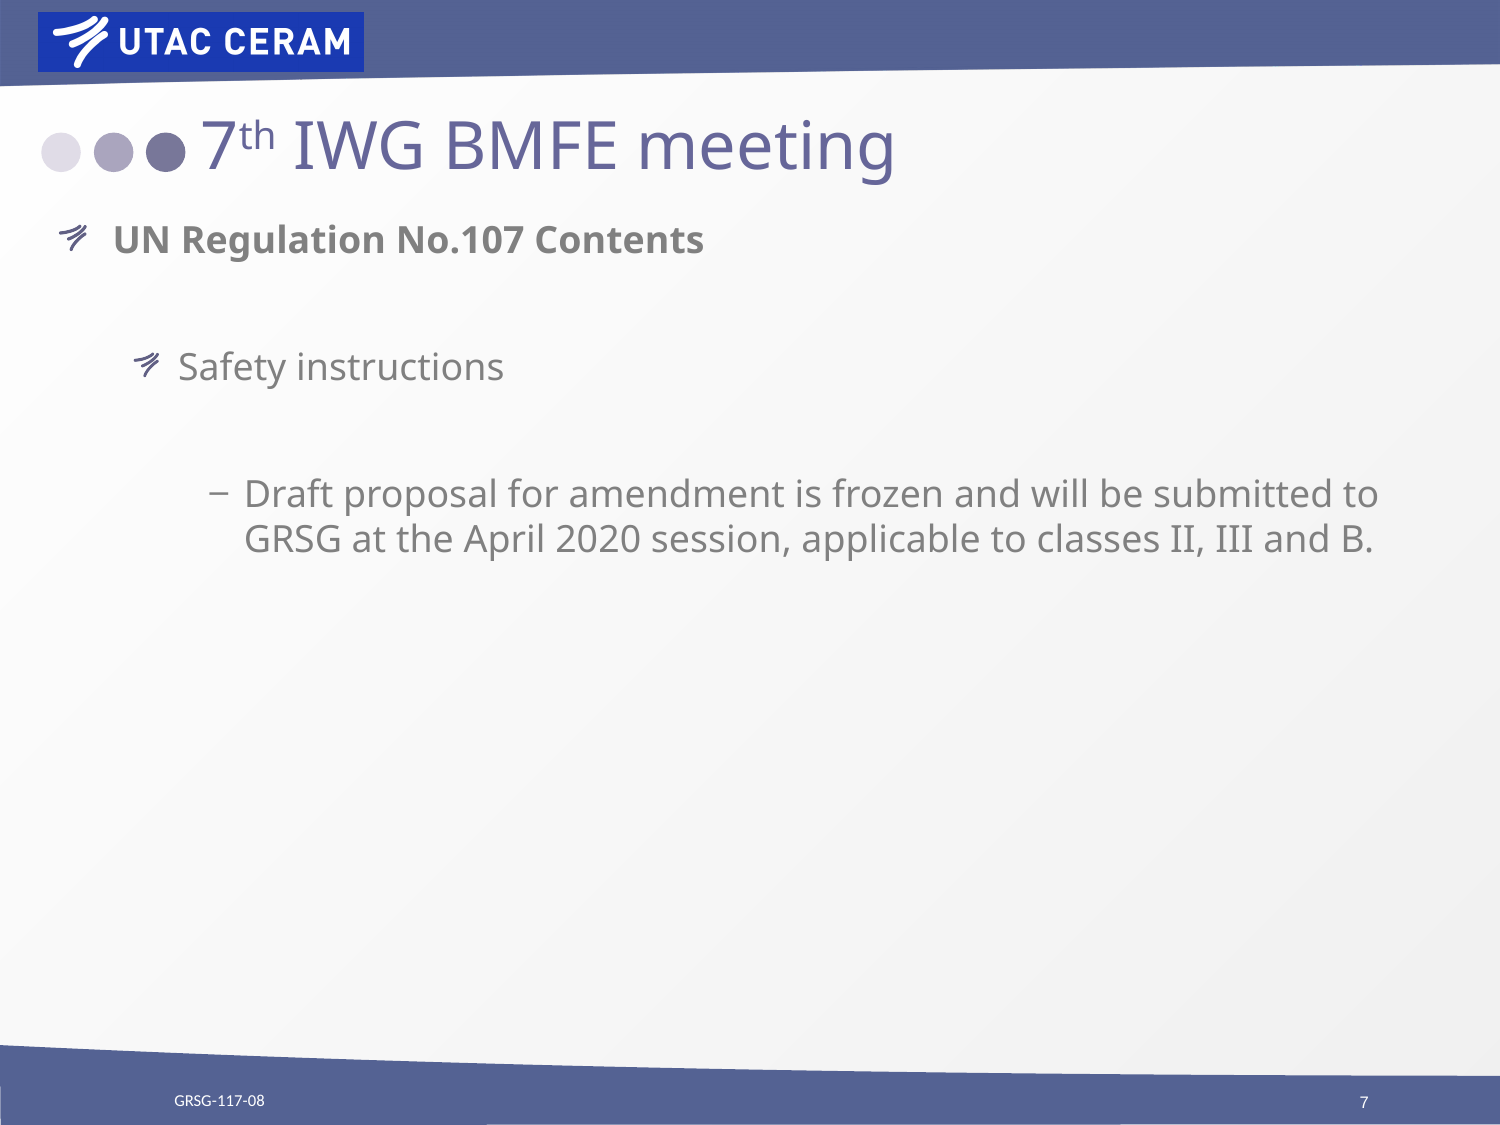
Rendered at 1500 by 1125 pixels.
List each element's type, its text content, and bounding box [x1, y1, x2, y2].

footer GRSG-117-08 [159, 1069, 999, 1125]
picture [0, 0, 1500, 87]
title 7th IWG BMFE meeting [185, 90, 1446, 197]
picture [131, 351, 161, 379]
list UN Regulation No.107 Contents Safety instructions Draft proposal for amendment is frozen and will be submitted to GRSG at the April 2020 session, applicable to classes II, III and B. [41, 208, 1483, 1035]
picture [56, 223, 89, 253]
